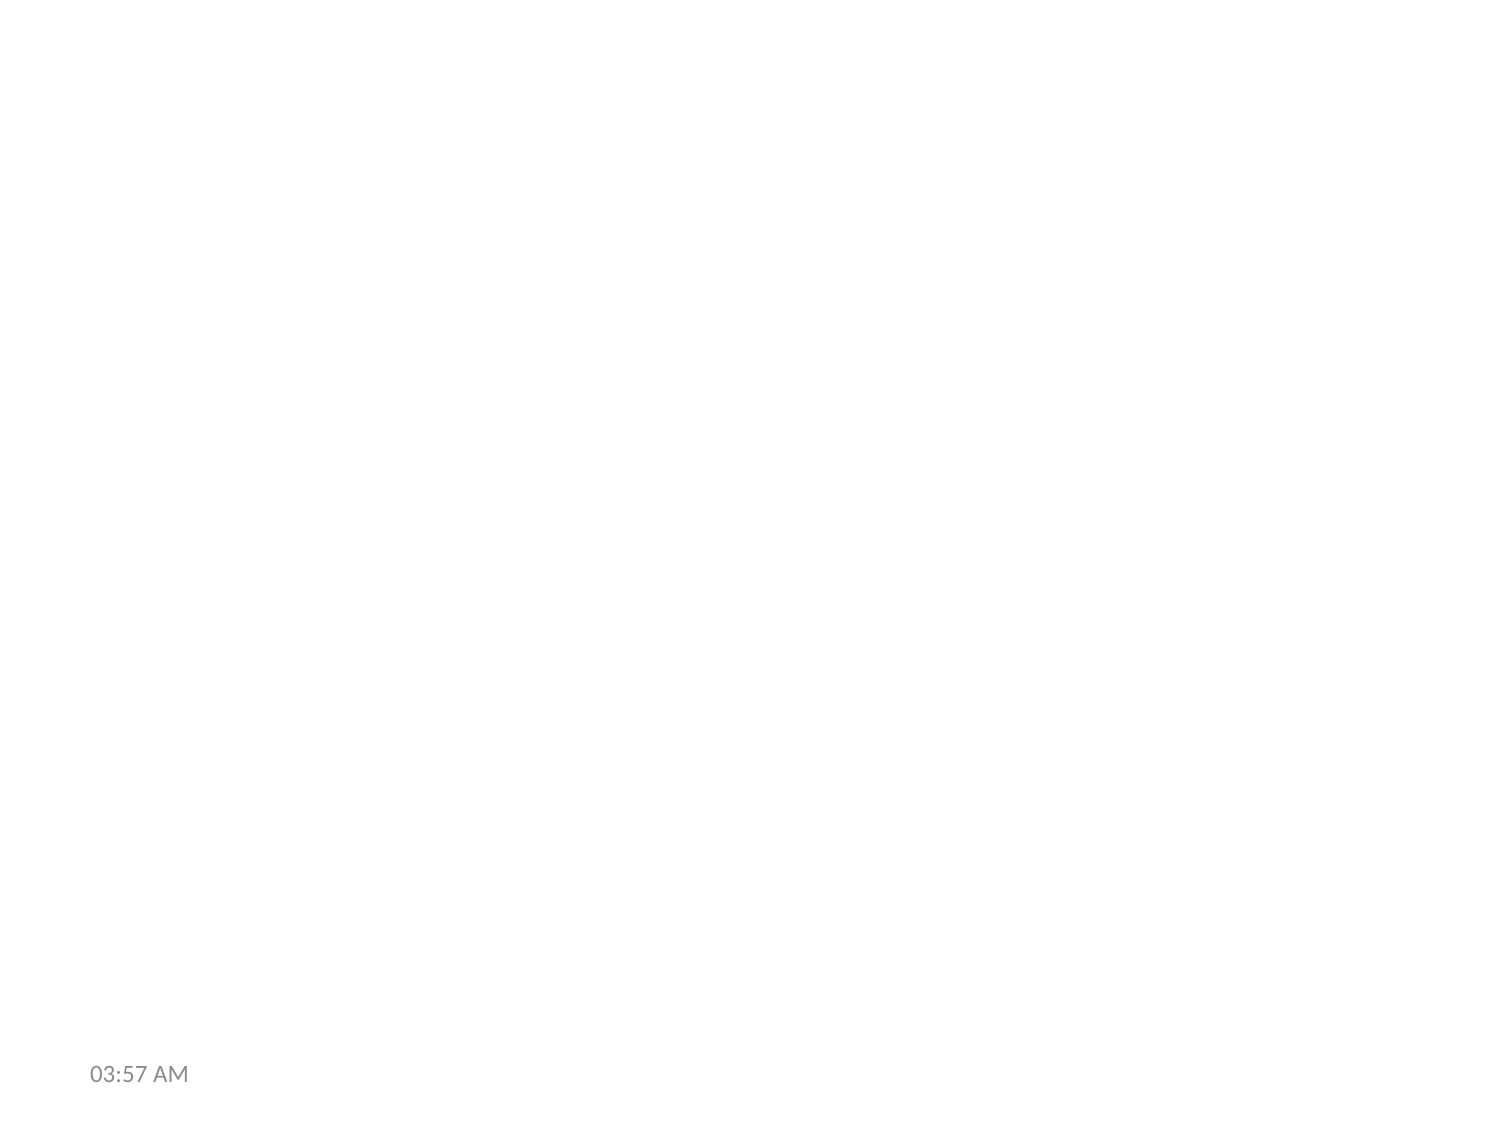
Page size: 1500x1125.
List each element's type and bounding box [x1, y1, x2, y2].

slide_number [75, 1042, 425, 1103]
